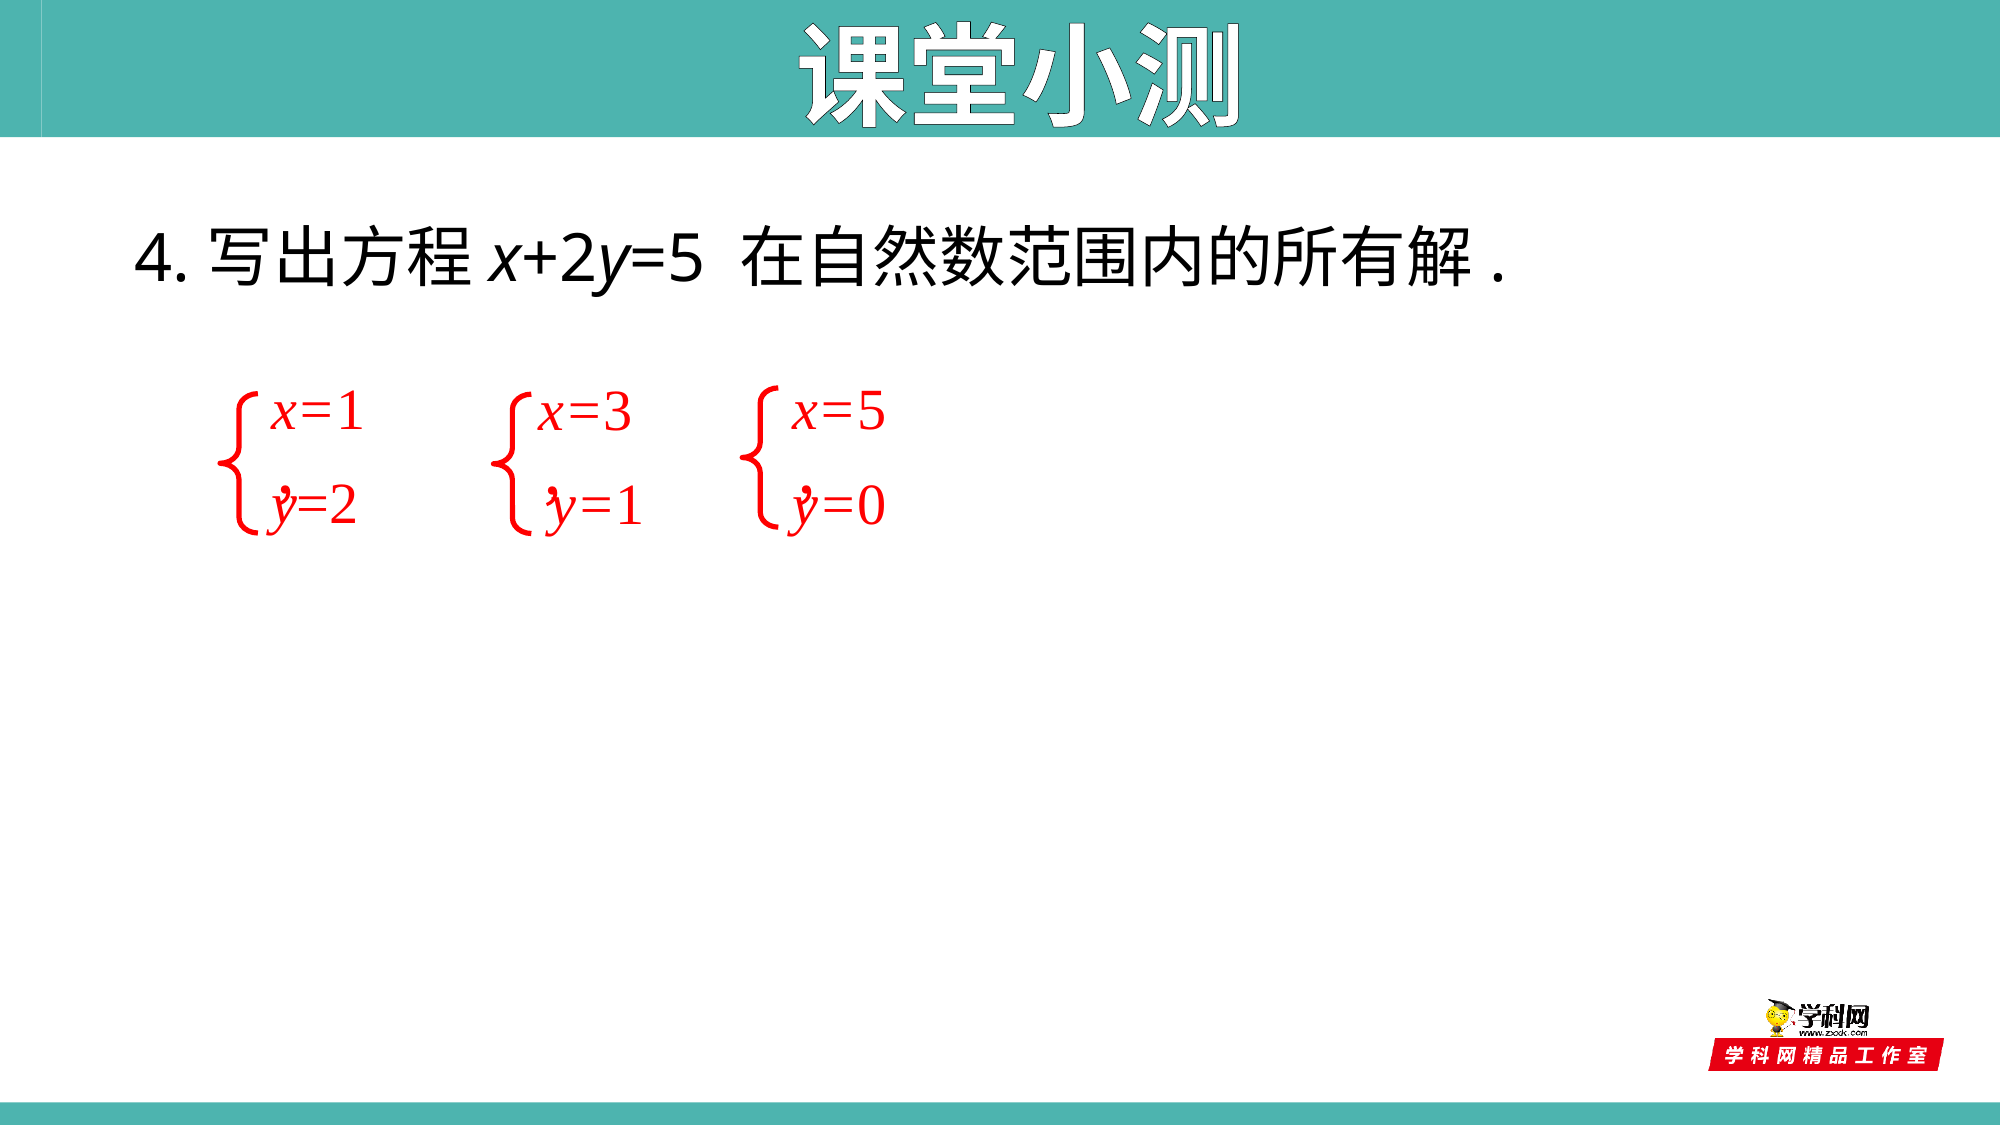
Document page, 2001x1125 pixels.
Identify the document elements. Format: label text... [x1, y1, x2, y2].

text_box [741, 363, 924, 545]
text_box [219, 363, 388, 544]
text_box [0, 1100, 2000, 1125]
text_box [493, 364, 673, 545]
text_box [0, 0, 2000, 138]
picture [1708, 1038, 1944, 1071]
text_box 4.写出方程x+2y=5 在自然数范围内的所有解. [119, 180, 1861, 302]
picture [1766, 999, 1869, 1037]
